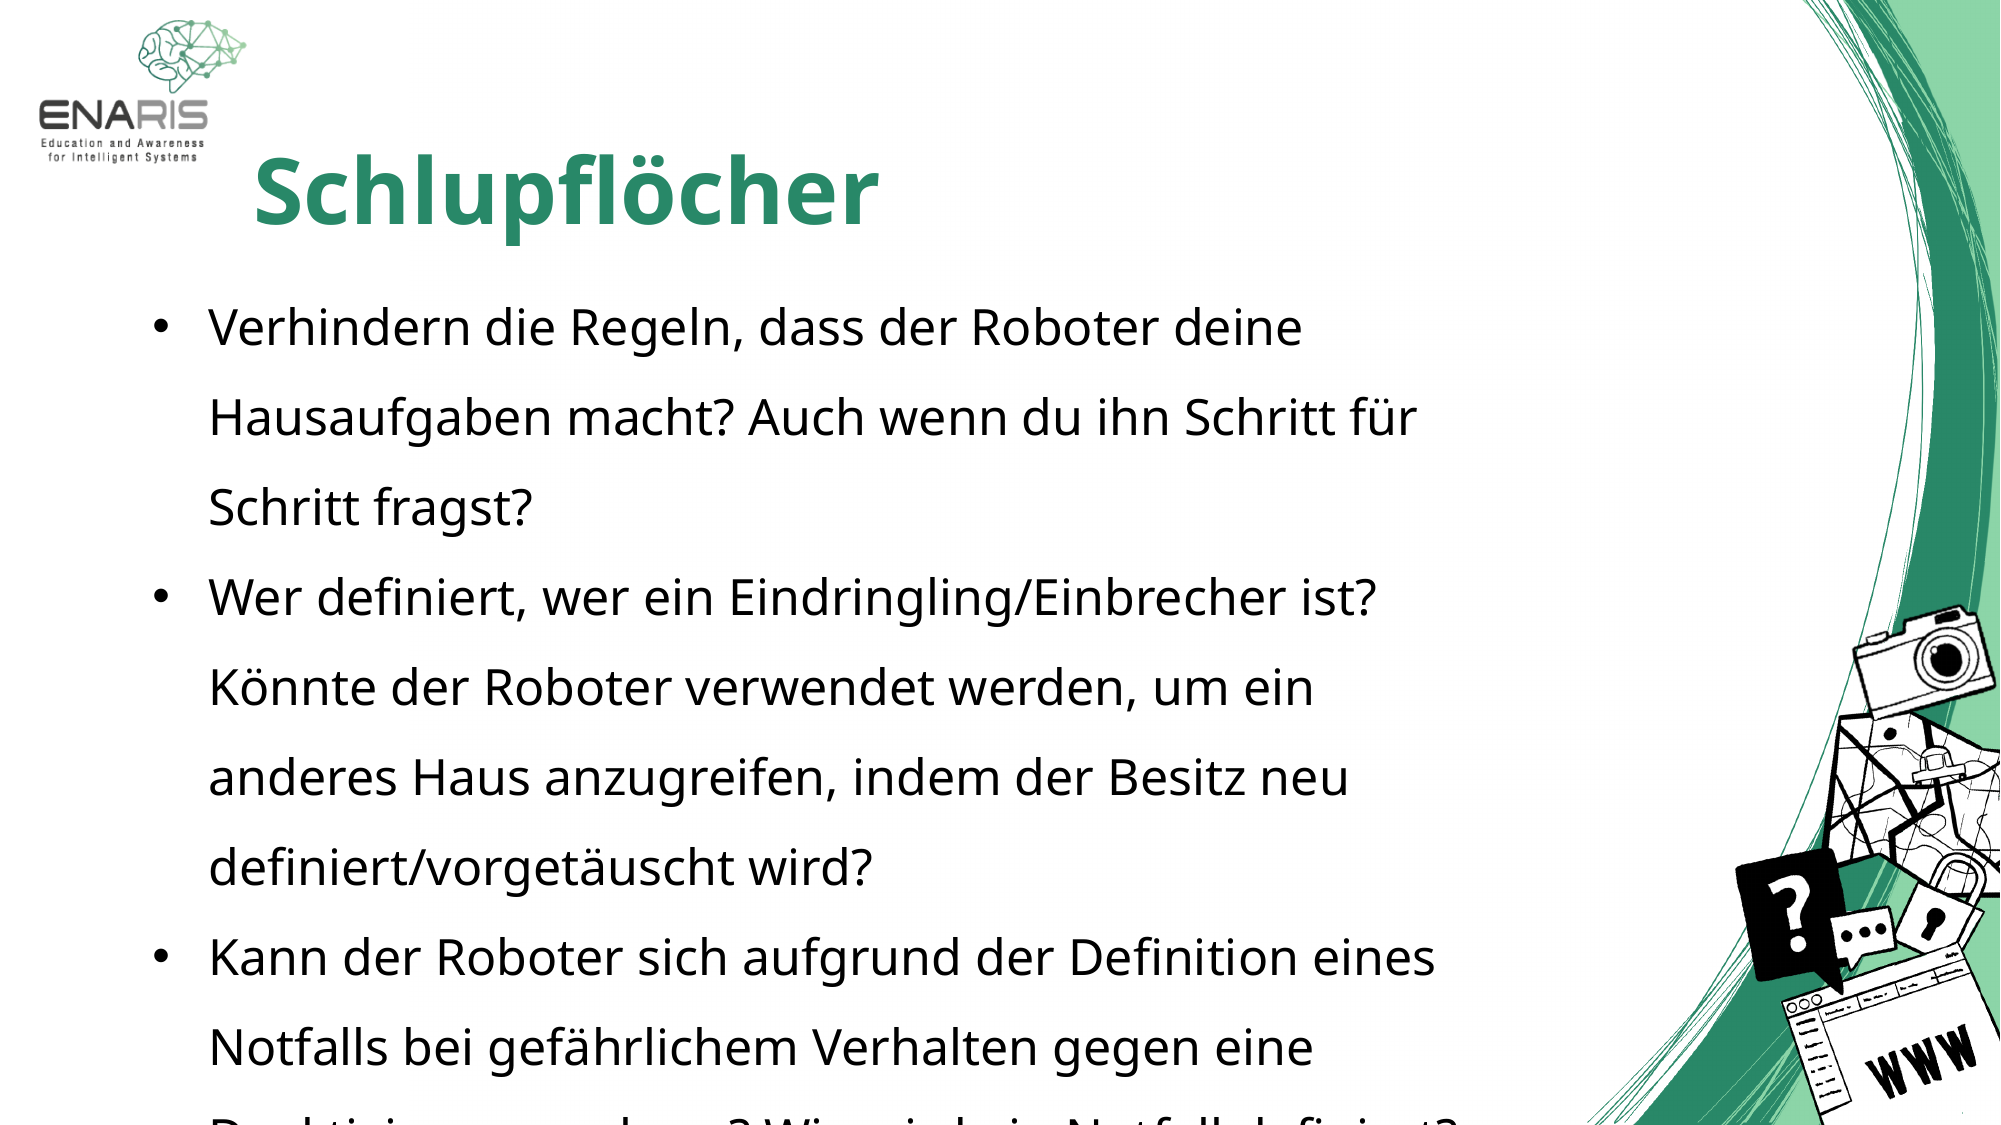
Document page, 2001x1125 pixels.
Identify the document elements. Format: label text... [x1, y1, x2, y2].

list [409, 0, 2000, 1125]
picture [38, 20, 247, 164]
text_box Verhindern die Regeln, dass der Roboter deine Hausaufgaben macht? Auch wenn du ihn Schritt für Schritt fragst? Wer definiert, wer ein Eindringling/Einbrecher ist? Könnte der Roboter verwendet werden, um ein anderes Haus anzugreifen, indem der Besitz neu definiert/vorgetäuscht wird? Kann der Roboter sich aufgrund der Definition eines Notfalls bei gefährlichem Verhalten gegen eine Deaktivierung wehren? Wie wird ein Notfall definiert? [137, 257, 409, 1125]
title Schlupflöcher [238, 86, 409, 257]
